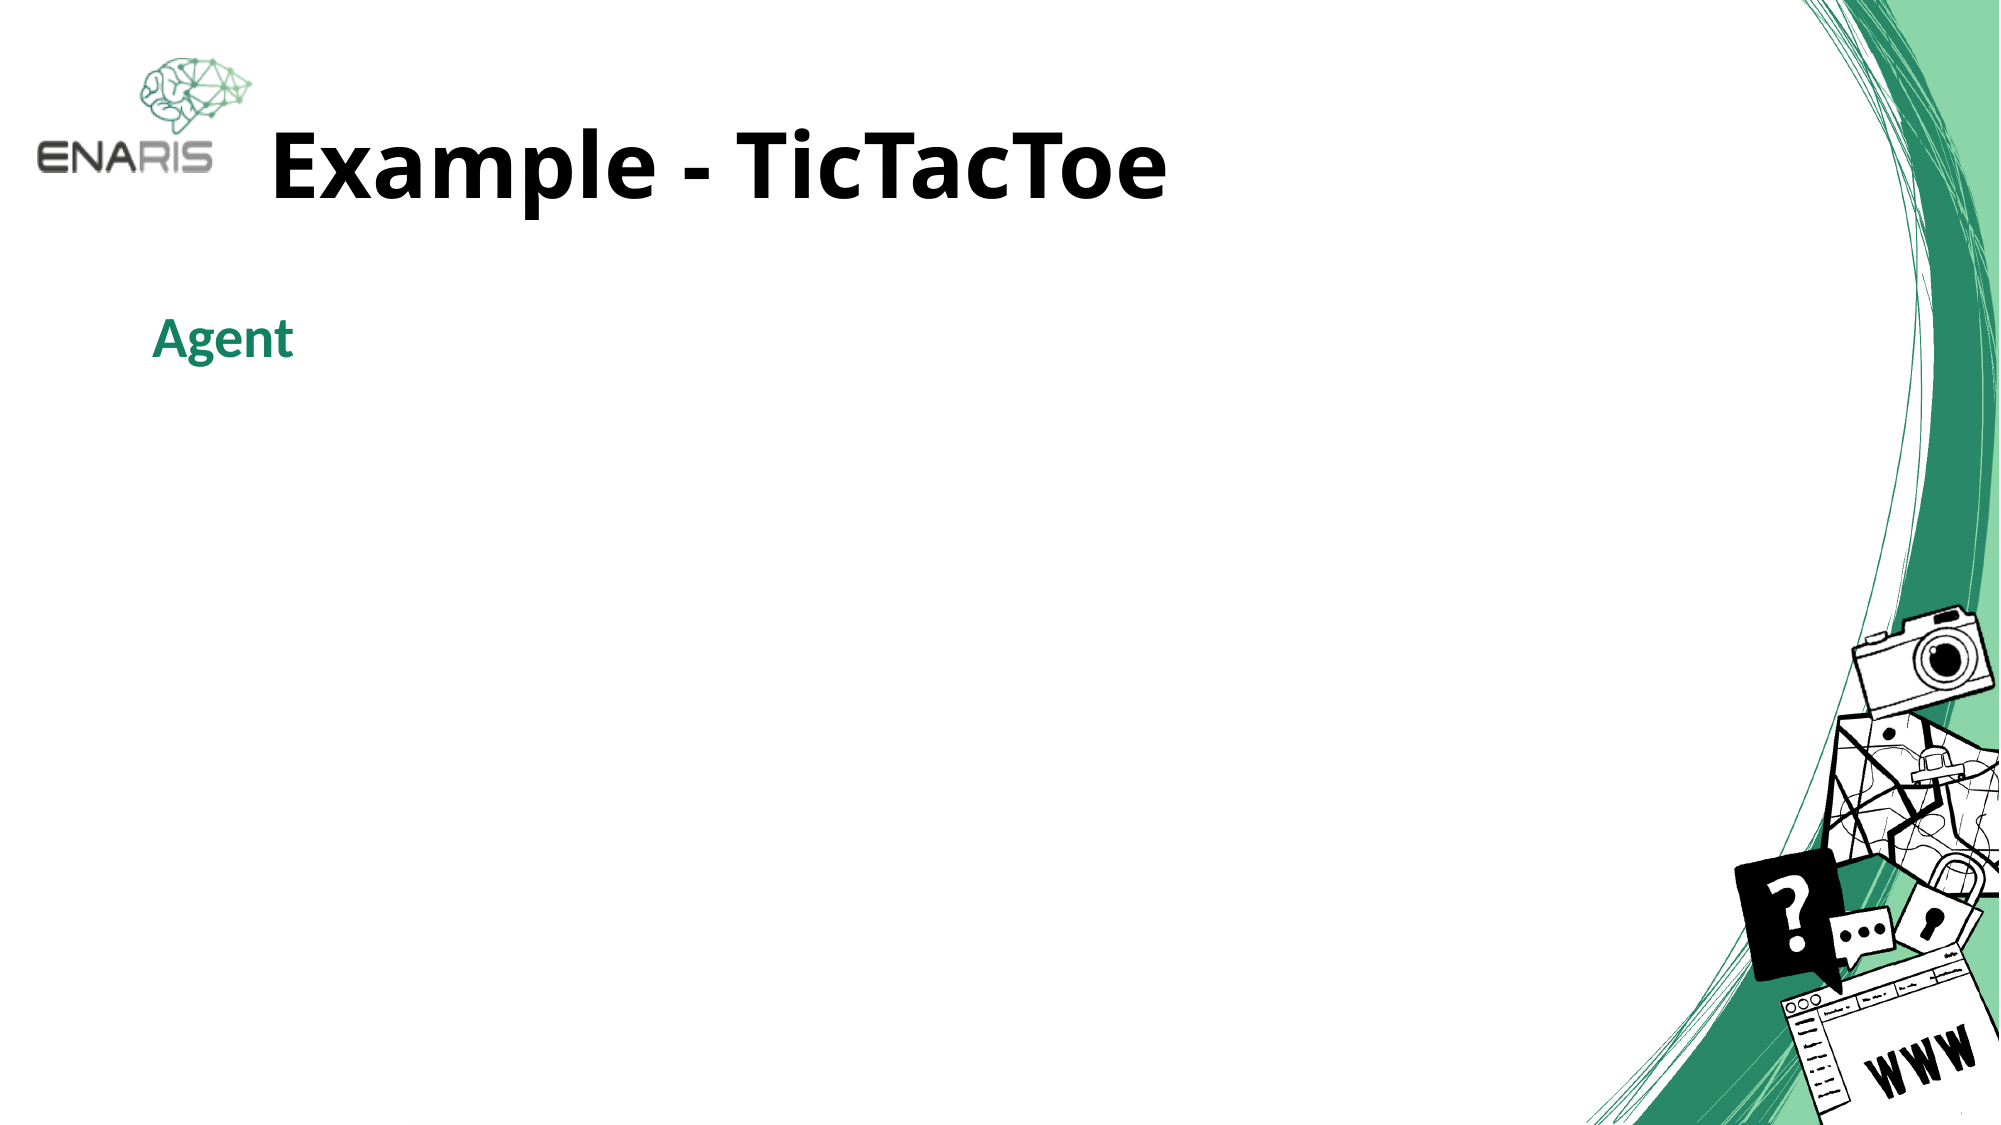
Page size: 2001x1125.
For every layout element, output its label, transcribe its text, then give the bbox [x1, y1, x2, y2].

text_box Example - TicTacToe [253, 59, 1863, 278]
picture [408, 0, 1999, 1125]
text_box Agent [137, 299, 702, 1014]
picture [37, 58, 254, 173]
